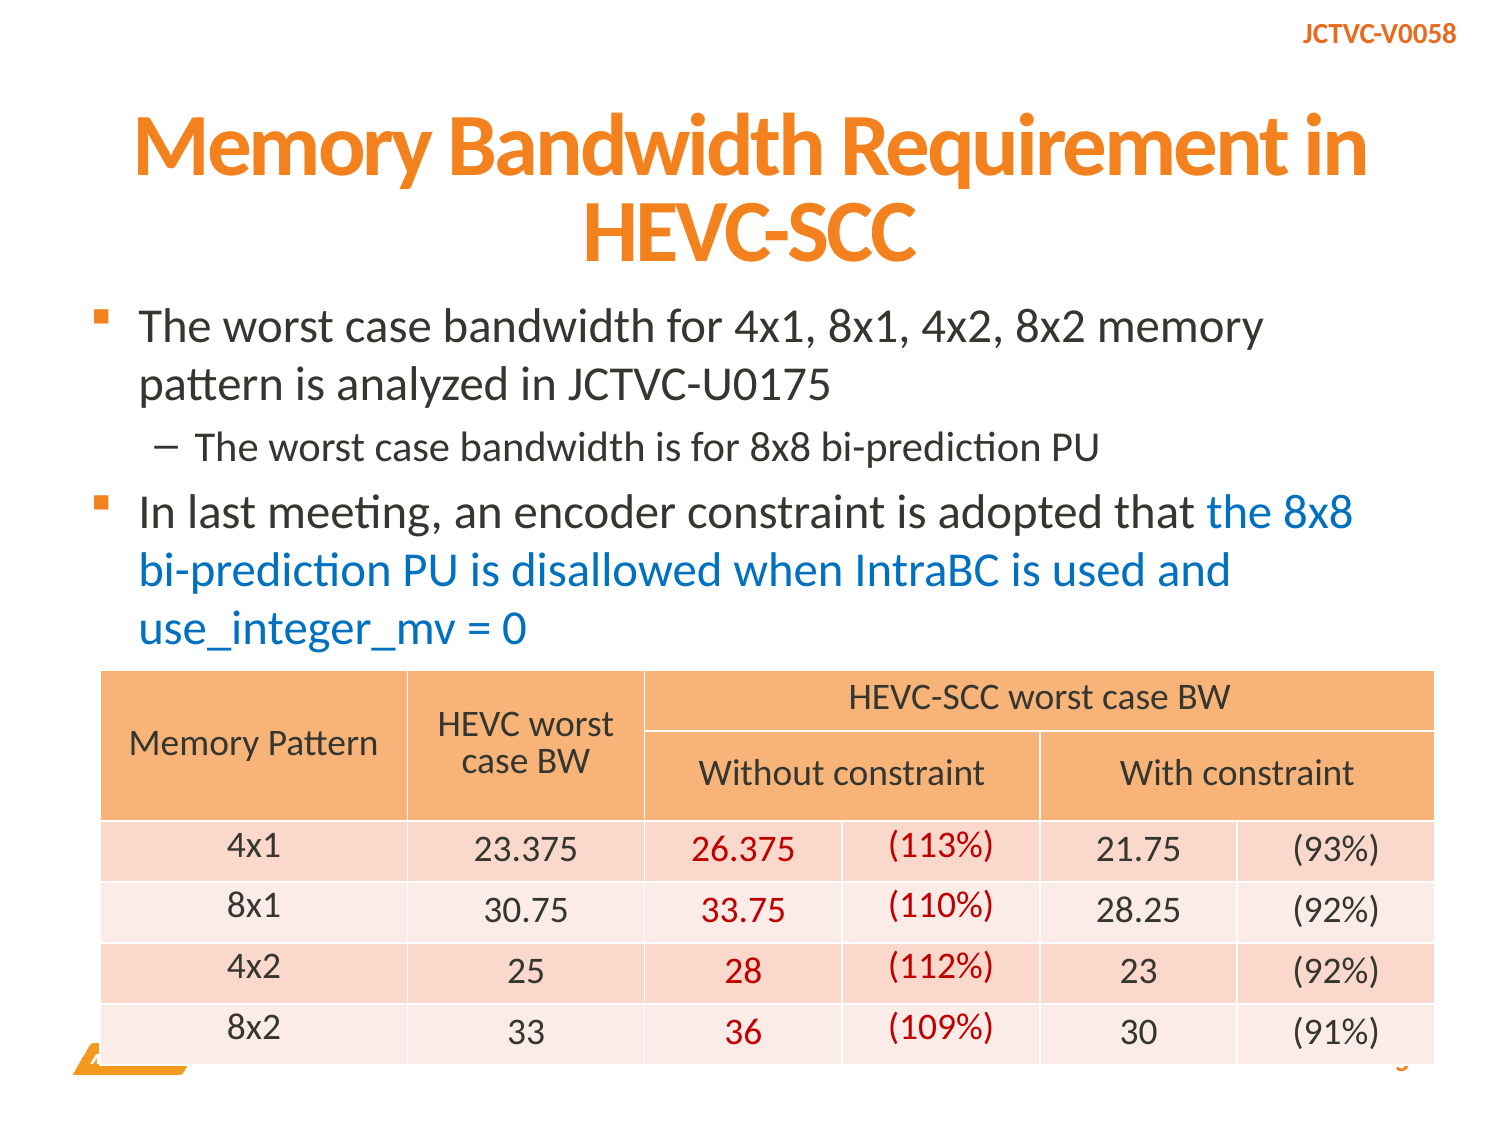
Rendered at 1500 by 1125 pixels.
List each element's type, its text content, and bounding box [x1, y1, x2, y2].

table_header HEVC worst case BW [408, 671, 644, 820]
table_cell (92%) [1238, 944, 1434, 1003]
table_cell Without constraint [645, 732, 1039, 820]
table_cell 28 [645, 944, 841, 1003]
table_header Memory Pattern [101, 671, 407, 820]
table_cell 8x1 [101, 883, 407, 942]
table_cell 23.375 [408, 822, 644, 881]
table_cell 26.375 [645, 822, 841, 881]
table_cell 28.25 [1041, 883, 1236, 942]
table_cell 21.75 [1041, 822, 1236, 881]
title Memory Bandwidth Requirement in HEVC-SCC [75, 99, 1425, 286]
table_cell 30.75 [408, 883, 644, 942]
table_cell 4x1 [101, 822, 407, 881]
table_cell With constraint [1041, 732, 1434, 820]
table_cell 33.75 [645, 883, 841, 942]
table_cell (92%) [1238, 883, 1434, 942]
table_cell 25 [408, 944, 644, 1003]
table_cell 8x2 [101, 1005, 407, 1064]
table_cell 30 [1041, 1005, 1236, 1064]
table_cell 36 [645, 1005, 841, 1064]
list The worst case bandwidth for 4x1, 8x1, 4x2, 8x2 memory pattern is analyzed in JCTVC-U0175 The worst case bandwidth is for 8x8 bi-prediction PU In last meeting, an encoder constraint is adopted that the 8x8 bi-prediction PU is disallowed when IntraBC is used and use_integer_mv = 0 [75, 286, 1425, 669]
table_cell (109%) [843, 1005, 1039, 1064]
table_cell 4x2 [101, 944, 407, 1003]
table_cell (93%) [1238, 822, 1434, 881]
table_cell (110%) [843, 883, 1039, 942]
table_cell (113%) [843, 822, 1039, 881]
table_cell (112%) [843, 944, 1039, 1003]
table_cell 33 [408, 1005, 644, 1064]
table_cell (91%) [1238, 1005, 1434, 1064]
slide_number 5 [1251, 1066, 1425, 1090]
table_cell 23 [1041, 944, 1236, 1003]
picture [73, 1043, 199, 1075]
table_header HEVC-SCC worst case BW [645, 671, 1434, 730]
